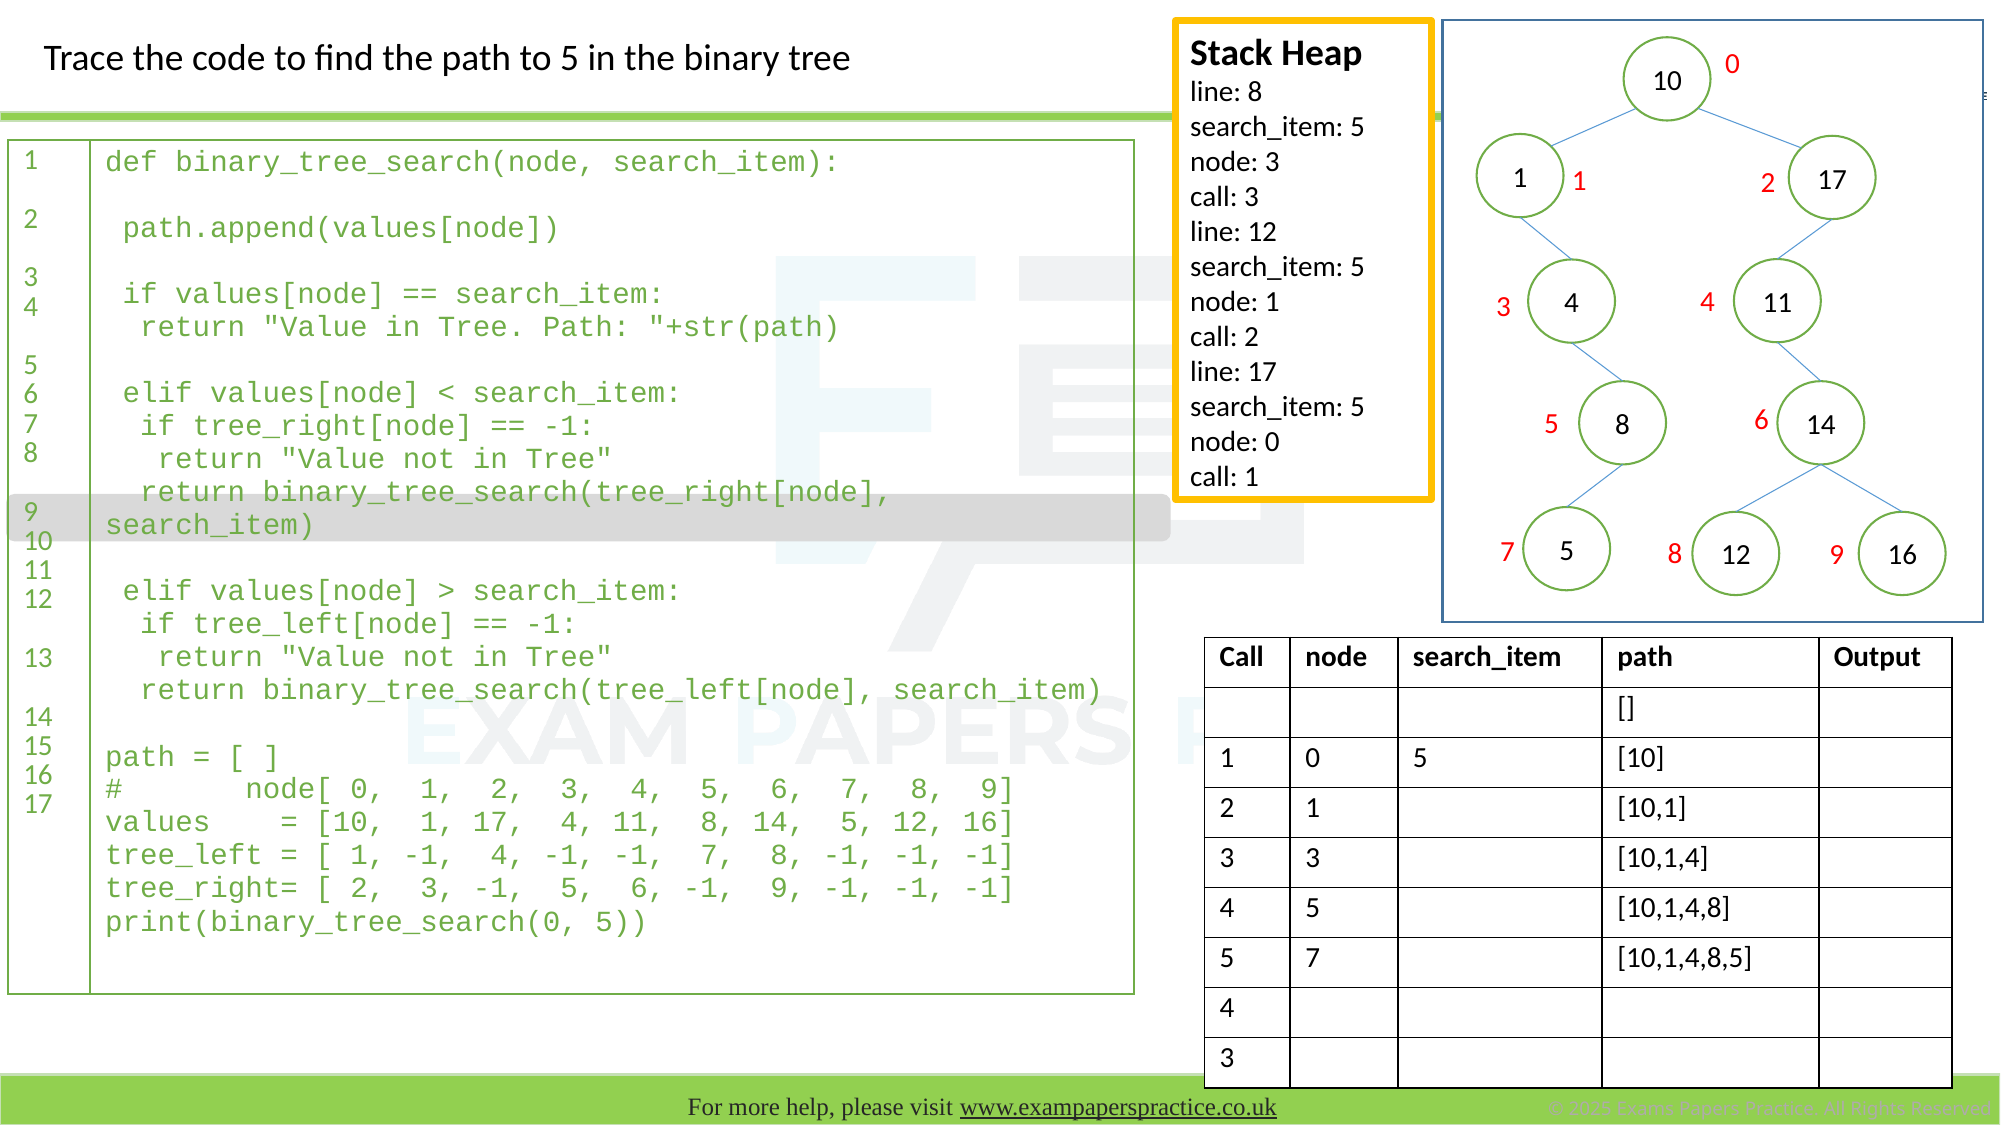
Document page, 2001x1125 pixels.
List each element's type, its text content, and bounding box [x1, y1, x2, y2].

table_cell [1399, 838, 1601, 887]
table_cell [] [1603, 688, 1818, 737]
table_cell 5 [1205, 938, 1289, 987]
table_cell 4 [1205, 988, 1289, 1037]
table_cell 7 [1291, 938, 1397, 987]
table_cell [1820, 738, 1951, 787]
table_cell [1820, 888, 1951, 937]
text_box Trace the code to find the path to 5 in the binary tree [28, 25, 1072, 86]
table_cell [10,1] [1603, 788, 1818, 837]
table_header node [1291, 638, 1397, 687]
table_cell [1820, 788, 1951, 837]
table_cell [10,1,4,8] [1603, 888, 1818, 937]
table_cell [1399, 938, 1601, 987]
table_cell [1820, 1038, 1951, 1087]
text_box Stack Heap line: 8 search_item: 5 node: 3 call: 3 line: 12 search_item: 5 node: 1 call: 2 line: 17 search_item: 5 node: 0 call: 1 [1175, 20, 1432, 500]
table_cell 5 [1291, 888, 1397, 937]
table_cell [1820, 838, 1951, 887]
table_cell [10,1,4] [1603, 838, 1818, 887]
table_cell [1399, 888, 1601, 937]
table_cell 3 [1291, 838, 1397, 887]
table_cell [1291, 1038, 1397, 1087]
table_cell [1205, 688, 1289, 737]
table_cell [10] [1603, 738, 1818, 787]
table_cell 3 [1205, 1038, 1289, 1087]
table_cell [1399, 1038, 1601, 1087]
table_cell [1603, 988, 1818, 1037]
table_header def binary_tree_search(node, search_item): path.append(values[node]) if values[node] == search_item: return "Value in Tree. Path: "+str(path) elif values[node] < search_item: if tree_right[node] == -1: return "Value not in Tree" return binary_tree_search(tree_right[node], search_item) elif values[node] > search_item: if tree_left[node] == -1: return "Value not in Tree" return binary_tree_search(tree_left[node], search_item) path = [ ] # node[ 0, 1, 2, 3, 4, 5, 6, 7, 8, 9] values = [10, 1, 17, 4, 11, 8, 14, 5, 12, 16] tree_left = [ 1, -1, 4, -1, -1, 7, 8, -1, -1, -1] tree_right= [ 2, 3, -1, 5, 6, -1, 9, -1, -1, -1] print(binary_tree_search(0, 5)) [91, 141, 1133, 993]
table_header Call [1205, 638, 1289, 687]
table_cell 3 [1205, 838, 1289, 887]
table_cell [1291, 988, 1397, 1037]
table_cell 2 [1205, 788, 1289, 837]
table_cell [1399, 688, 1601, 737]
table_cell 1 [1205, 738, 1289, 787]
table_cell [1291, 688, 1397, 737]
table_cell [10,1,4,8,5] [1603, 938, 1818, 987]
table_cell 0 [1291, 738, 1397, 787]
table_cell 4 [1205, 888, 1289, 937]
table_header path [1603, 638, 1818, 687]
table_header search_item [1399, 638, 1601, 687]
table_cell [1399, 988, 1601, 1037]
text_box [1442, 20, 1984, 623]
table_cell [1603, 1038, 1818, 1087]
table_cell 5 [1399, 738, 1601, 787]
table_header Output [1820, 638, 1951, 687]
table_header 1 2 3 4 5 6 7 8 9 10 11 12 13 14 15 16 17 [9, 141, 89, 993]
table_cell [1820, 938, 1951, 987]
table_cell [1820, 688, 1951, 737]
table_cell [1820, 988, 1951, 1037]
text_box [1135, 493, 1171, 542]
table_cell 1 [1291, 788, 1397, 837]
table_cell [1399, 788, 1601, 837]
